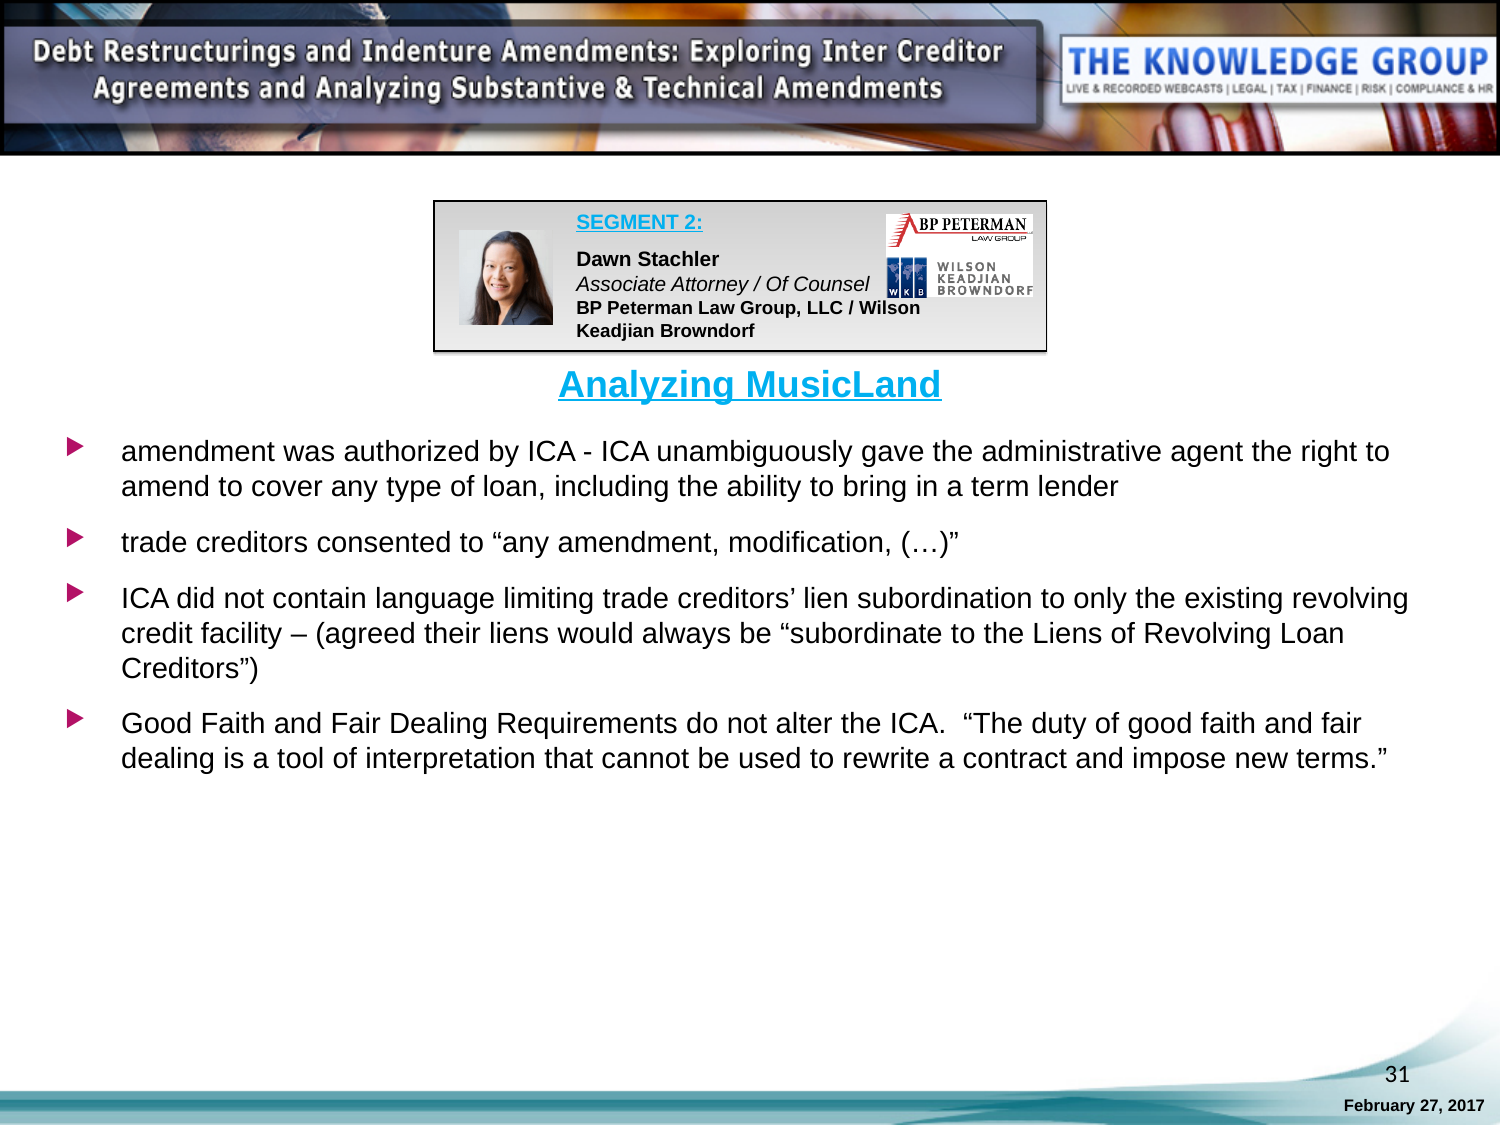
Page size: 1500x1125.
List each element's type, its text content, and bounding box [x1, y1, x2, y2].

text_box amendment was authorized by ICA - ICA unambiguously gave the administrative agent the right to amend to cover any type of loan, including the ability to bring in a term lender trade creditors consented to “any amendment, modification, (…)” ICA did not contain language limiting trade creditors’ lien subordination to only the existing revolving credit facility – (agreed their liens would always be “subordinate to the Liens of Revolving Loan Creditors”) Good Faith and Fair Dealing Requirements do not alter the ICA. “The duty of good faith and fair dealing is a tool of interpretation that cannot be used to rewrite a contract and impose new terms.” [50, 425, 1450, 894]
picture [0, 0, 1500, 352]
picture [0, 412, 1500, 1125]
text_box February 27, 2017 [1100, 1087, 1500, 1123]
slide_number 31 [1074, 1042, 1425, 1103]
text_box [433, 200, 1047, 352]
text_box Analyzing MusicLand [0, 352, 1500, 412]
